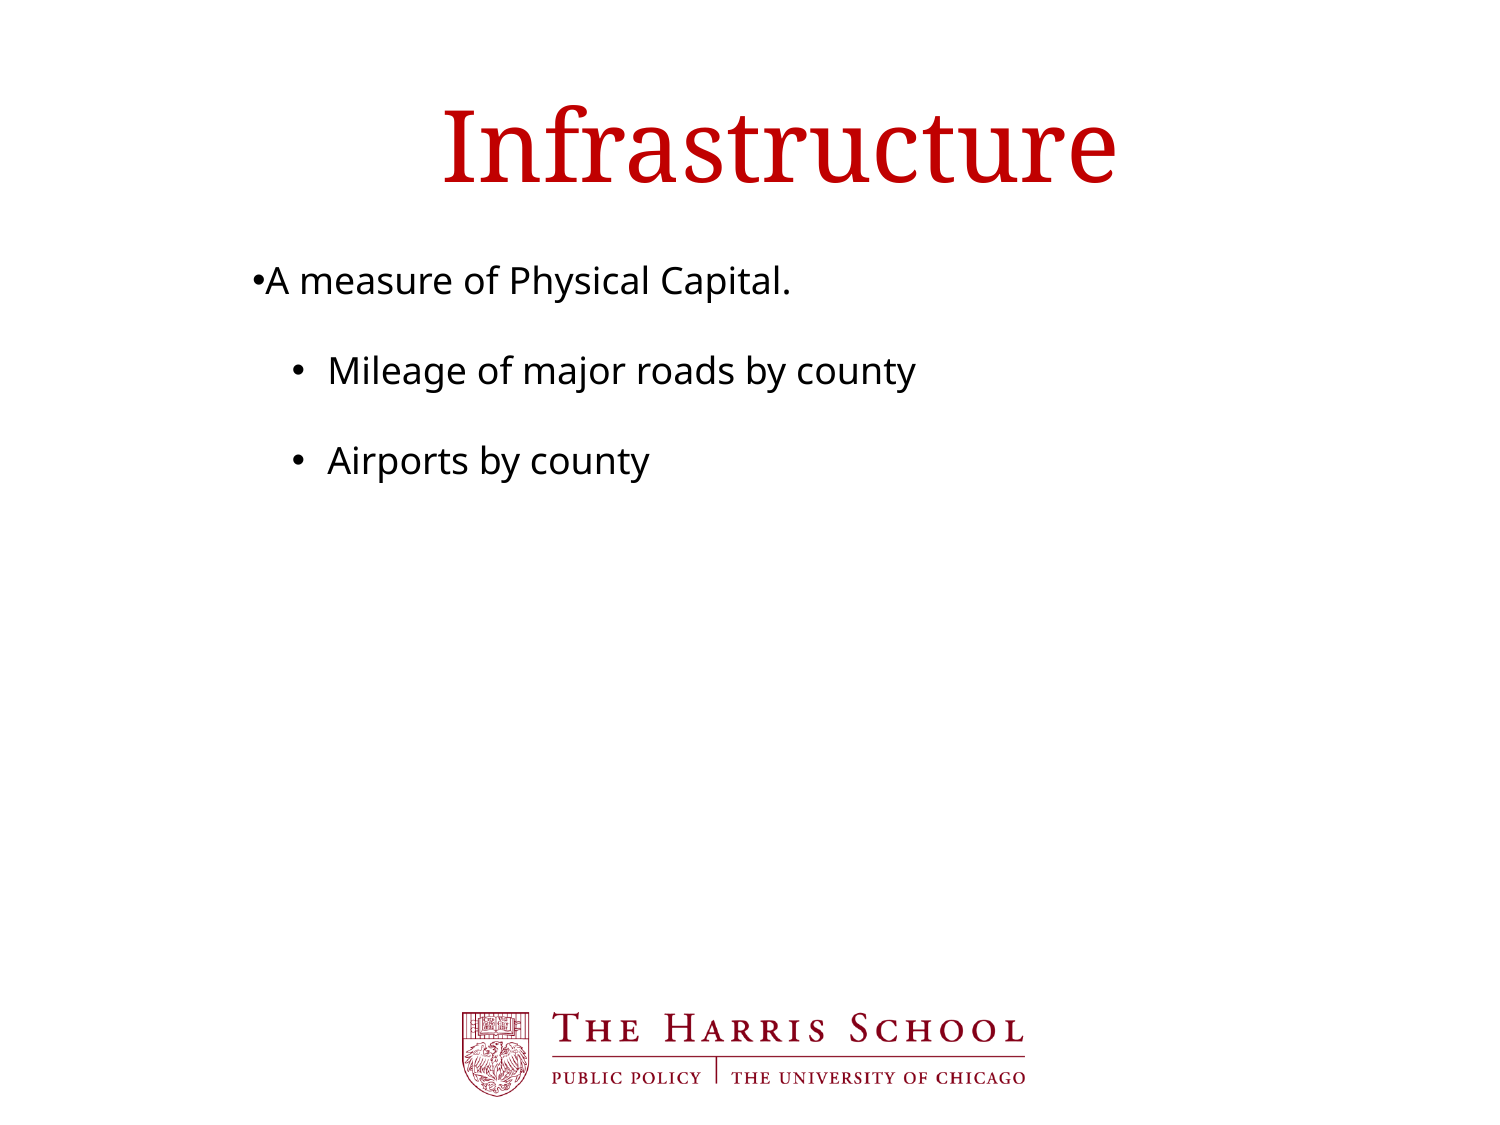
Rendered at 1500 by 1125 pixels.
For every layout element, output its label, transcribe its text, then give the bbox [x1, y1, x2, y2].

text_box A measure of Physical Capital. Mileage of major roads by county Airports by county [237, 249, 1500, 490]
text_box Infrastructure [112, 75, 1450, 210]
picture [462, 1012, 1026, 1097]
